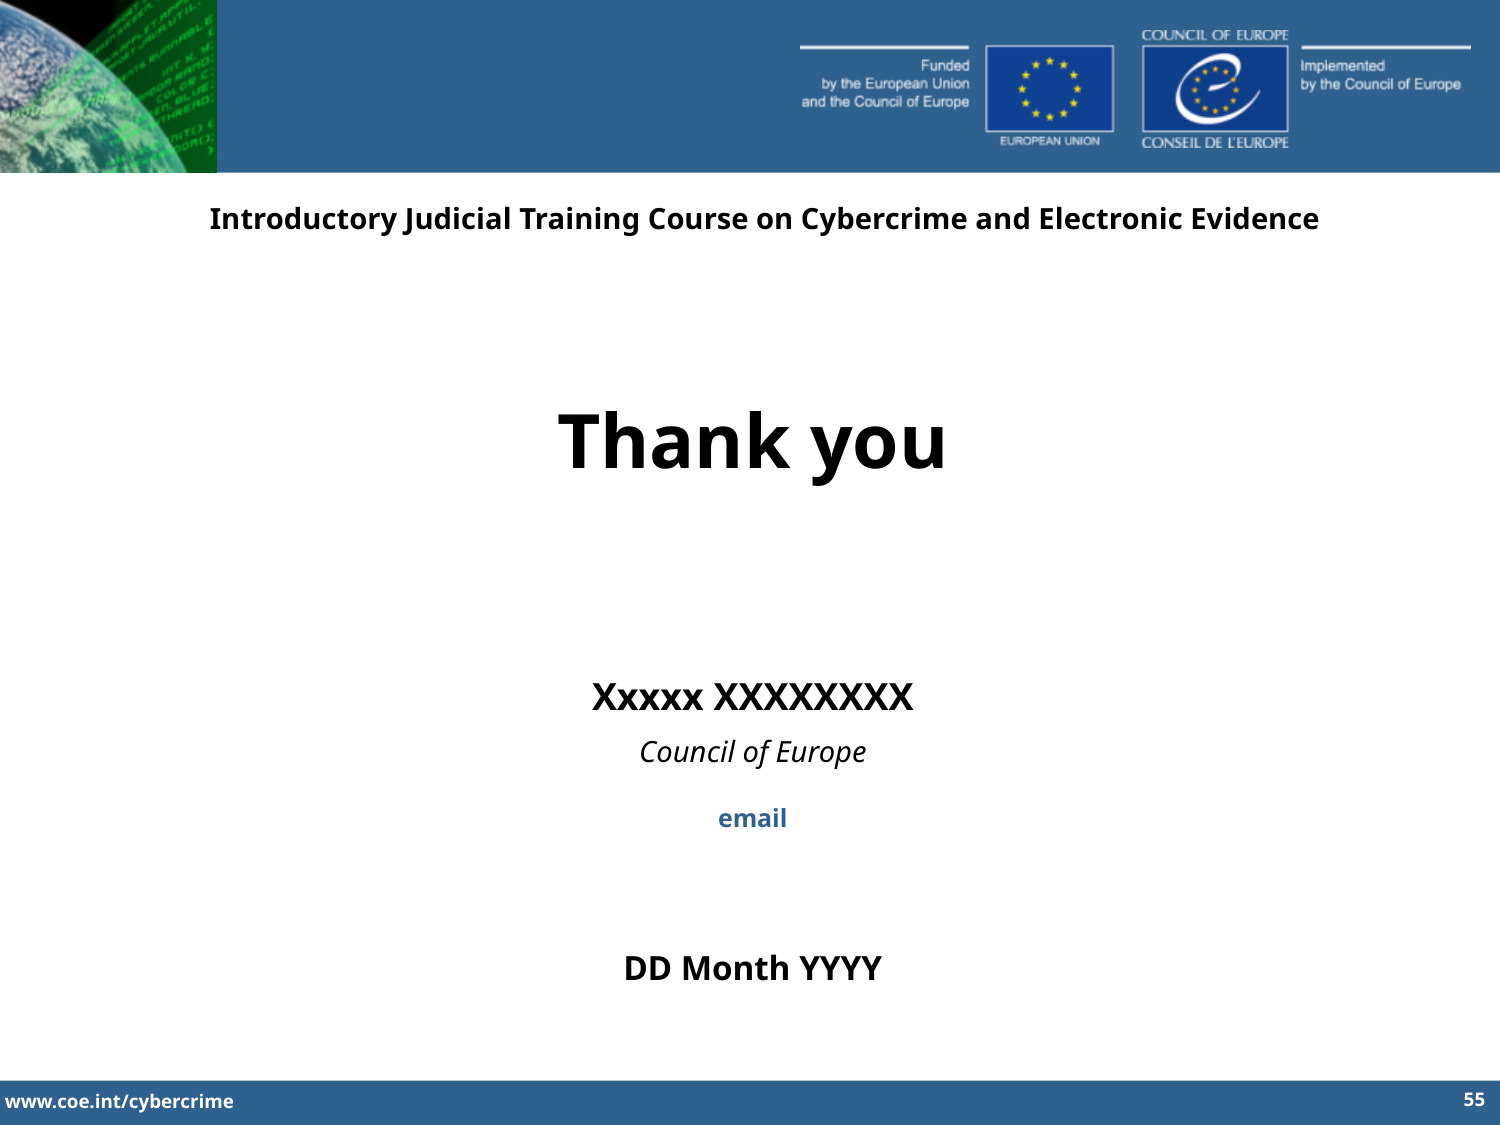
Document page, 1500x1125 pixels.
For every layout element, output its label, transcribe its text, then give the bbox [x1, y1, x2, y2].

picture [0, 1, 217, 173]
text_box Thank you Xxxxx XXXXXXXX Council of Europe email DD Month YYYY [47, 385, 1459, 995]
text_box Introductory Judicial Training Course on Cybercrime and Electronic Evidence [59, 193, 1471, 243]
picture [799, 30, 1471, 148]
